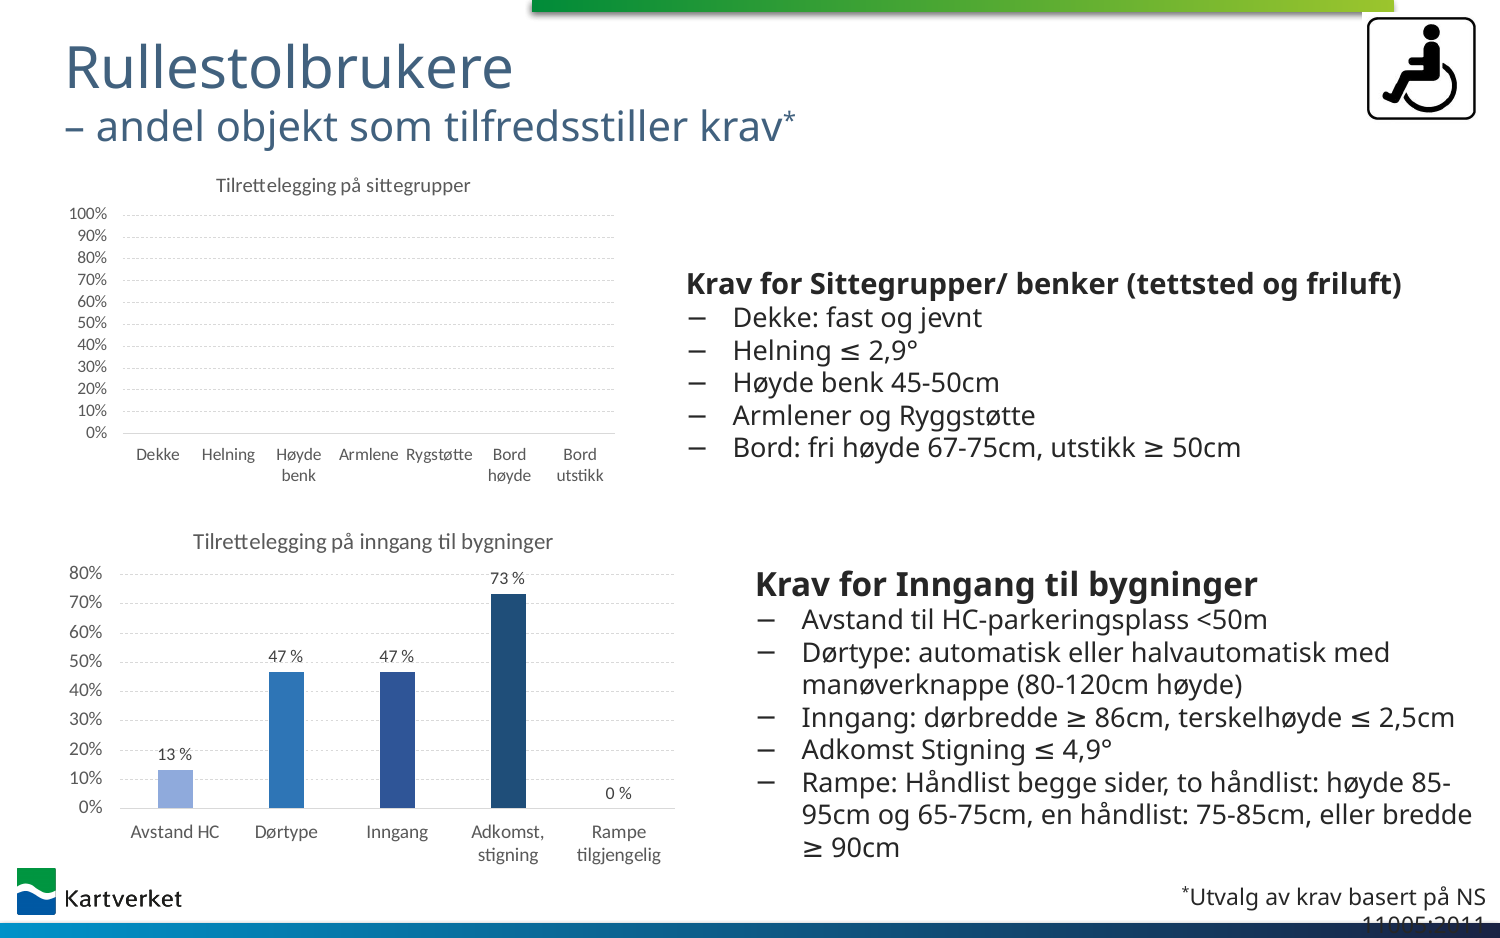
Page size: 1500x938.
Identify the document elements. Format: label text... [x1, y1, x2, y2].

text_box Rullestolbrukere – andel objekt som tilfredsstiller krav* [49, 25, 1431, 158]
picture [62, 520, 685, 874]
picture [62, 166, 625, 492]
text_box Krav for Inngang til bygninger Avstand til HC-parkeringsplass <50m Dørtype: automatisk eller halvautomatisk med manøverknappe (80-120cm høyde) Inngang: dørbredde ≥ 86cm, terskelhøyde ≤ 2,5cm Adkomst Stigning ≤ 4,9° Rampe: Håndlist begge sider, to håndlist: høyde 85-95cm og 65-75cm, en håndlist: 75-85cm, eller bredde ≥ 90cm [740, 555, 1491, 870]
text_box *Utvalg av krav basert på NS 11005:2011 [1068, 873, 1500, 938]
picture [1362, 12, 1481, 126]
text_box Krav for Sittegrupper/ benker (tettsted og friluft) Dekke: fast og jevnt Helning ≤ 2,9° Høyde benk 45-50cm Armlener og Ryggstøtte Bord: fri høyde 67-75cm, utstikk ≥ 50cm [670, 258, 1418, 471]
